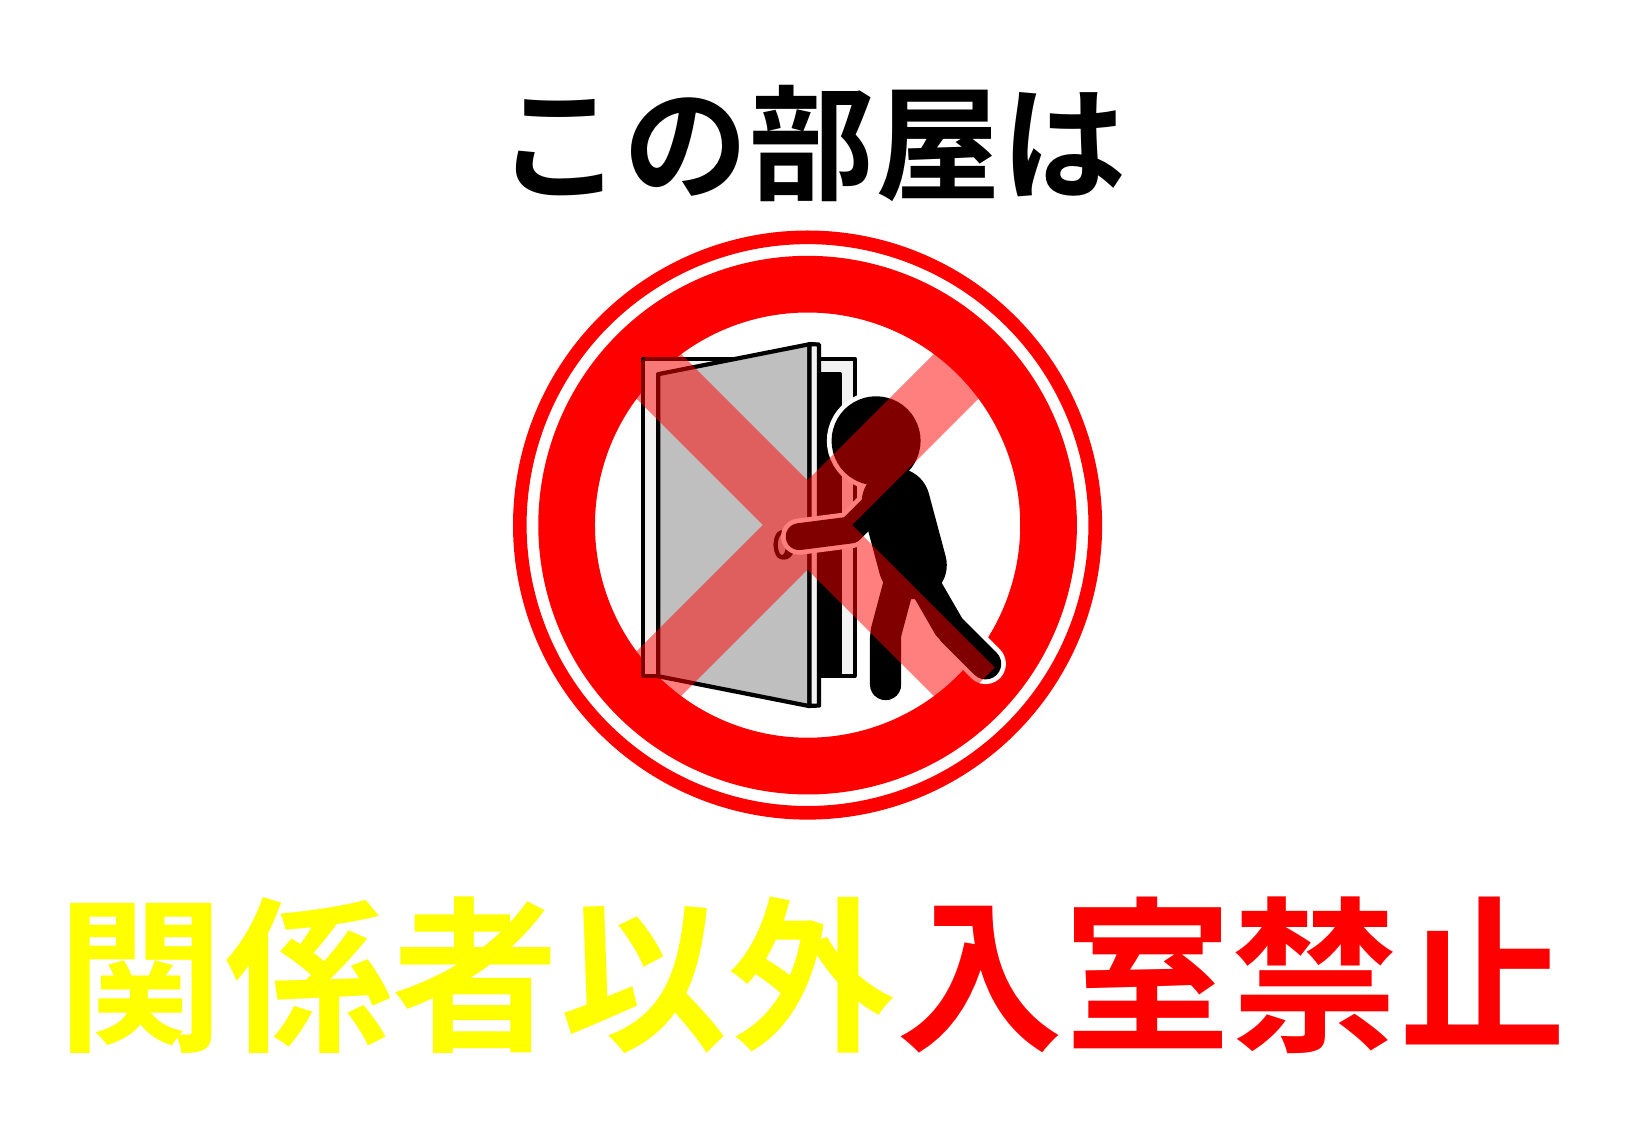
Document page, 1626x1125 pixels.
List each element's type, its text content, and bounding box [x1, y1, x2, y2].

text_box 関係者以外入室禁止 [0, 864, 1625, 1080]
text_box この部屋は [0, 58, 1625, 224]
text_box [489, 207, 1126, 843]
